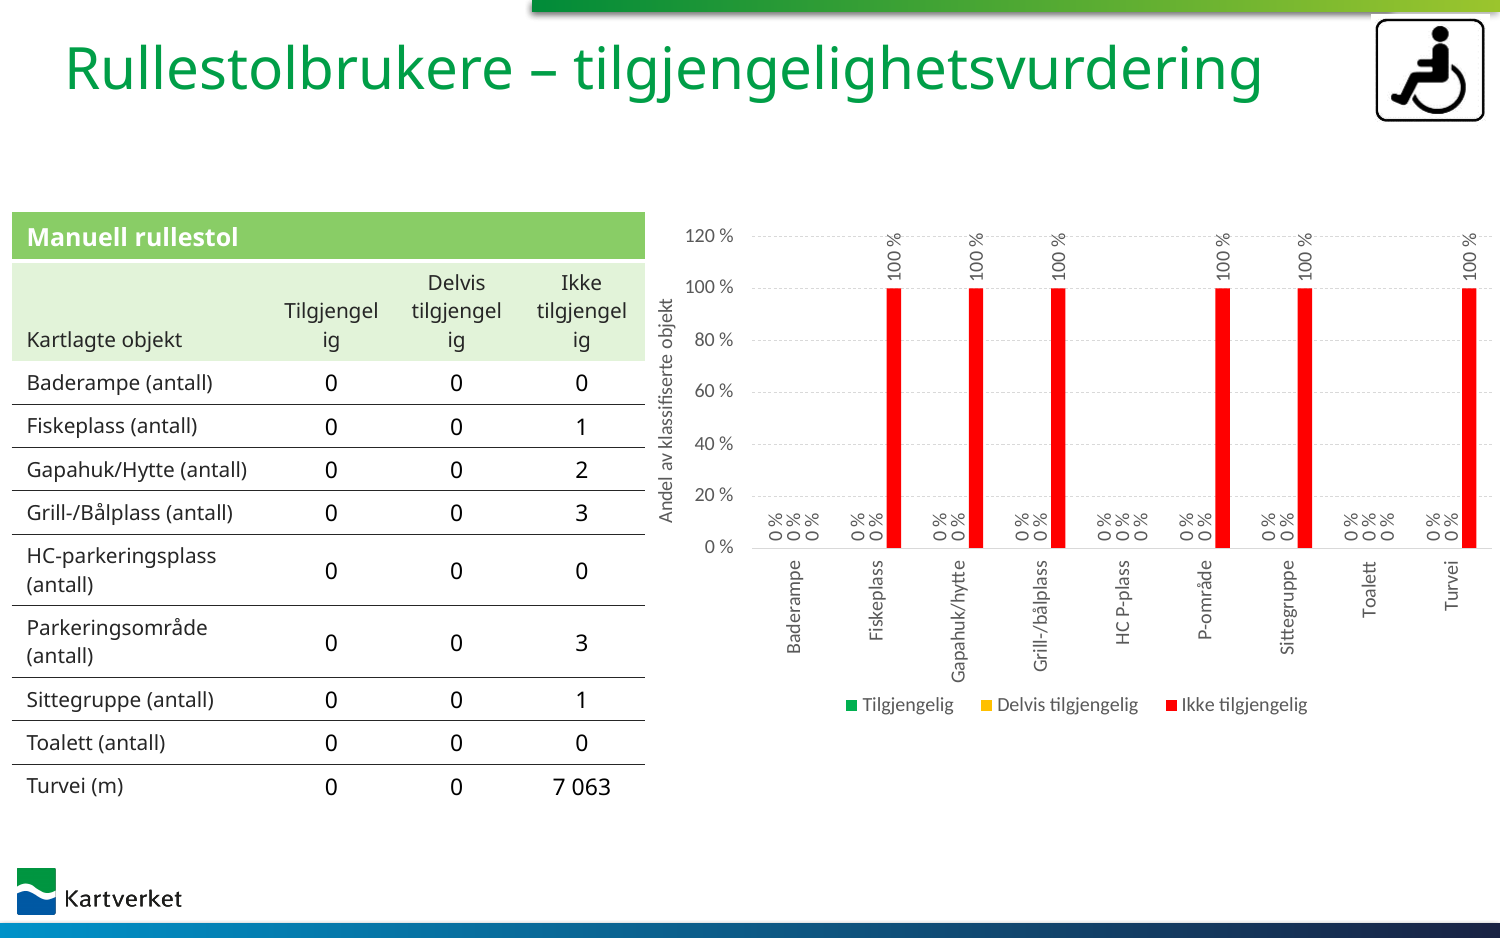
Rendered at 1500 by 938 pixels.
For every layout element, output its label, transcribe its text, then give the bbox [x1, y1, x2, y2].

table_cell 0 [269, 535, 394, 605]
table_cell Delvis tilgjengelig [394, 263, 519, 361]
table_cell 1 [519, 678, 638, 720]
picture [1371, 13, 1491, 127]
table_cell 0 [394, 765, 519, 807]
table_cell Ikke tilgjengelig [519, 263, 638, 361]
table_cell 0 [519, 721, 645, 764]
table_cell 7 063 [519, 765, 645, 807]
table_cell 0 [394, 606, 519, 677]
table_cell Gapahuk/Hytte (antall) [12, 448, 269, 490]
table_cell 0 [394, 405, 519, 447]
table_cell 0 [394, 491, 519, 534]
table_cell Sittegruppe (antall) [12, 678, 269, 720]
table_cell 0 [394, 721, 519, 764]
table_cell 2 [519, 448, 638, 490]
table_cell 0 [394, 361, 519, 404]
table_cell 0 [269, 491, 394, 534]
table_cell HC-parkeringsplass (antall) [12, 535, 269, 605]
table_cell Turvei (m) [12, 765, 269, 807]
picture [643, 218, 1500, 728]
table_cell 0 [269, 606, 394, 677]
table_cell 0 [269, 405, 394, 447]
table_cell Grill-/Bålplass (antall) [12, 491, 269, 534]
table_cell Fiskeplass (antall) [12, 405, 269, 447]
table_cell 0 [269, 721, 394, 764]
table_cell 3 [519, 606, 638, 677]
table_cell 0 [269, 361, 394, 404]
table_cell 0 [519, 361, 638, 404]
table_cell Tilgjengelig [269, 263, 394, 361]
table_cell 0 [394, 678, 519, 720]
table_cell Parkeringsområde (antall) [12, 606, 269, 677]
table_header Manuell rullestol [12, 212, 645, 259]
table_cell 3 [519, 491, 638, 534]
table_cell 0 [269, 765, 394, 807]
table_cell 1 [519, 405, 638, 447]
table_cell 0 [269, 448, 394, 490]
text_box Rullestolbrukere – tilgjengelighetsvurdering [49, 12, 1372, 109]
table_cell Baderampe (antall) [12, 361, 269, 404]
table_cell 0 [394, 448, 519, 490]
table_cell 0 [394, 535, 519, 605]
table_cell Kartlagte objekt [12, 263, 269, 361]
table_cell Toalett (antall) [12, 721, 269, 764]
table_cell 0 [269, 678, 394, 720]
table_cell 0 [519, 535, 638, 605]
